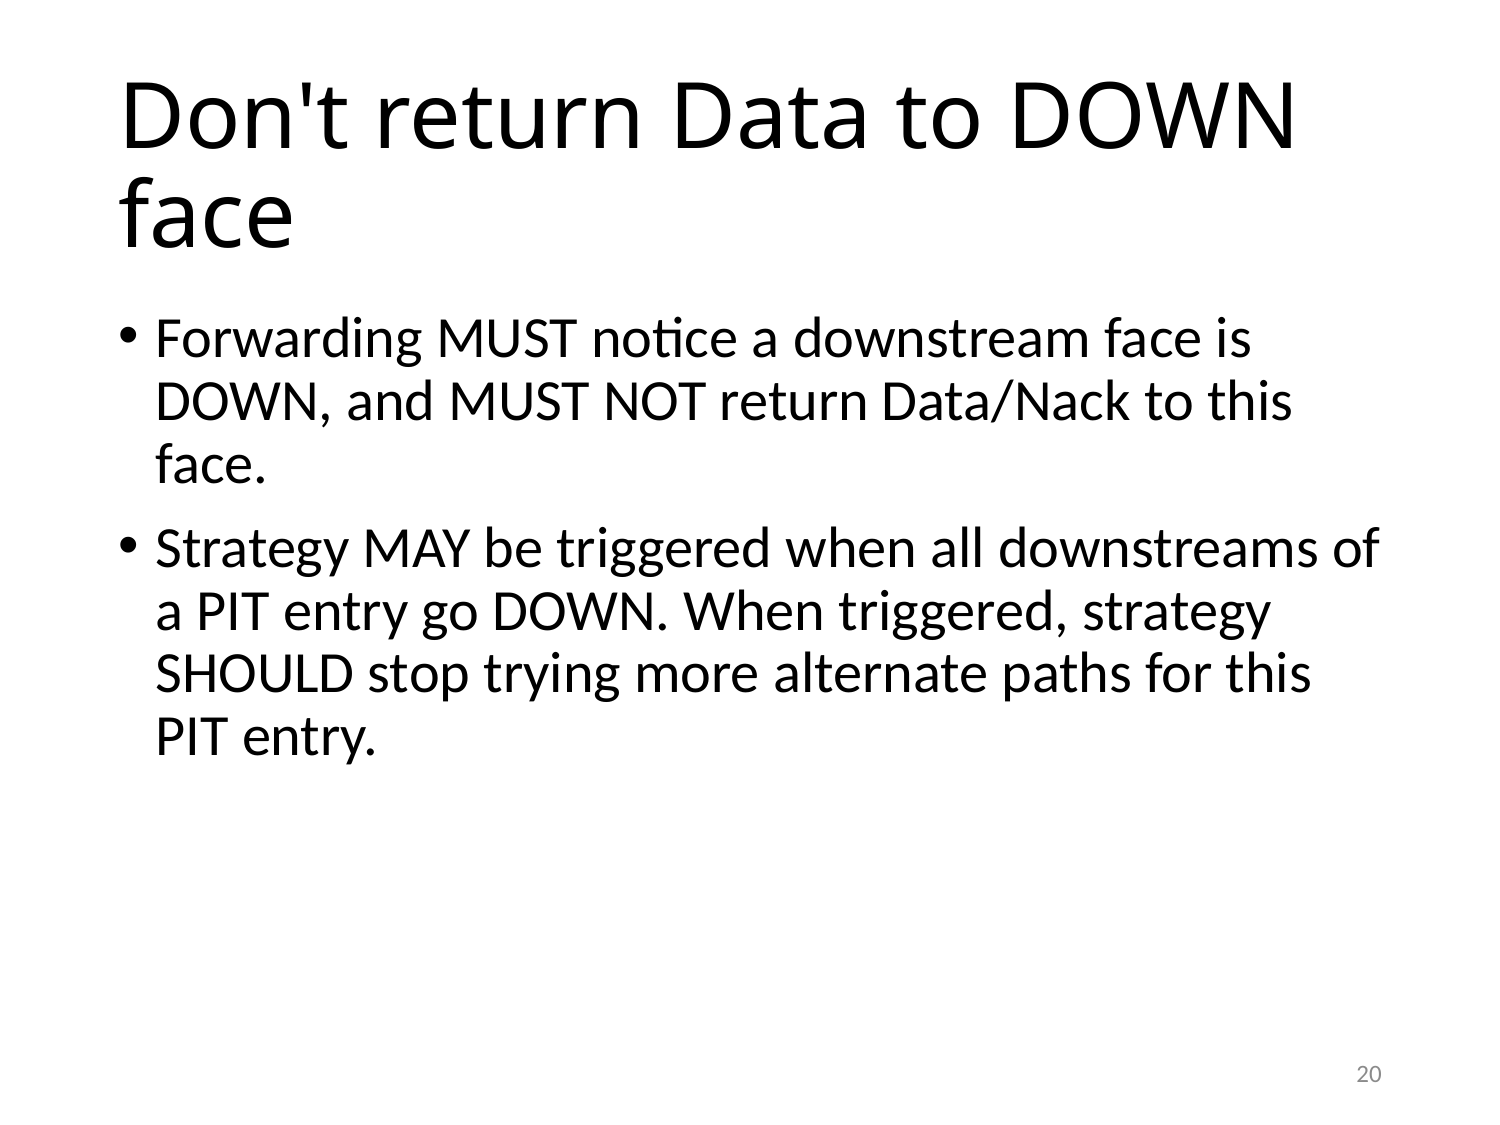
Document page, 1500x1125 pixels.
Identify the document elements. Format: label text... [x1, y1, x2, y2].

list Forwarding MUST notice a downstream face is DOWN, and MUST NOT return Data/Nack to this face. Strategy MAY be triggered when all downstreams of a PIT entry go DOWN. When triggered, strategy SHOULD stop trying more alternate paths for this PIT entry. [103, 299, 1397, 1014]
slide_number 20 [1059, 1042, 1397, 1103]
title Don't return Data to DOWN face [103, 59, 1397, 278]
